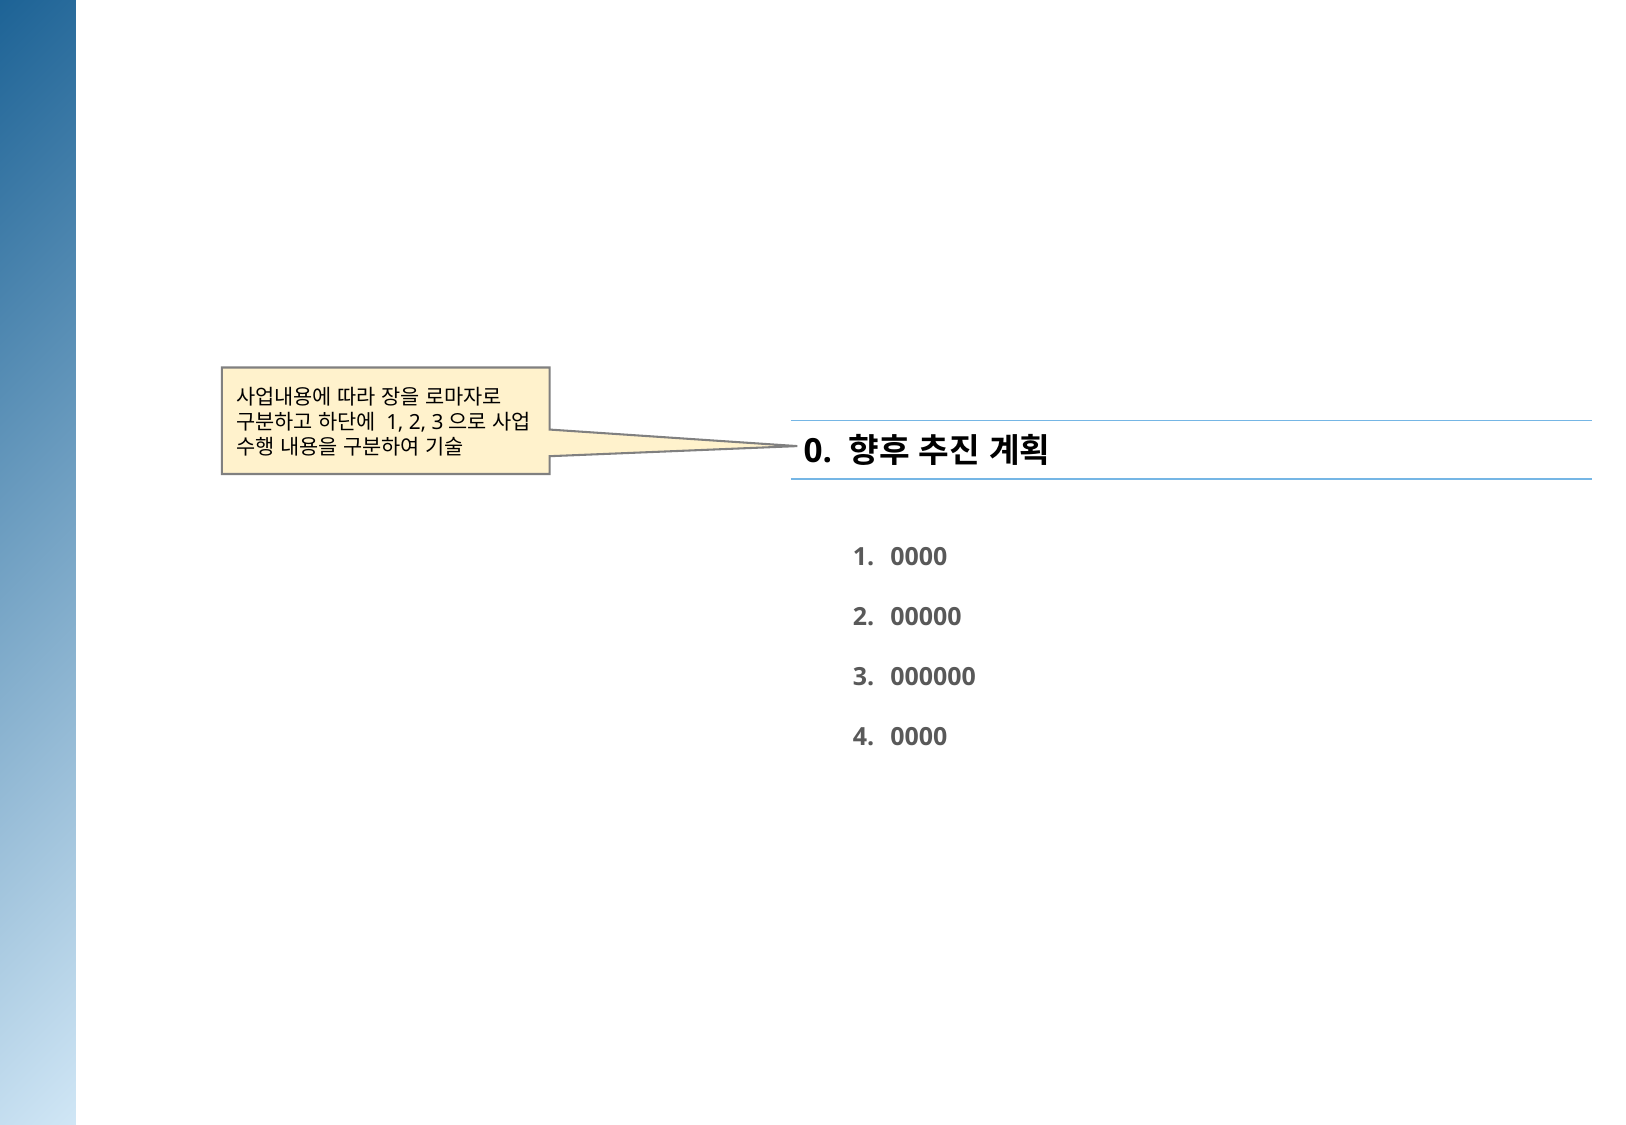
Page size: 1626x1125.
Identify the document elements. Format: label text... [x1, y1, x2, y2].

text_box 0000 00000 000000 0000 [838, 503, 991, 758]
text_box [788, 420, 1593, 480]
text_box 사업내용에 따라 장을 로마자로 구분하고 하단에 1, 2, 3으로 사업 수행 내용을 구분하여 기술 [220, 366, 788, 476]
text_box [0, 0, 76, 1125]
